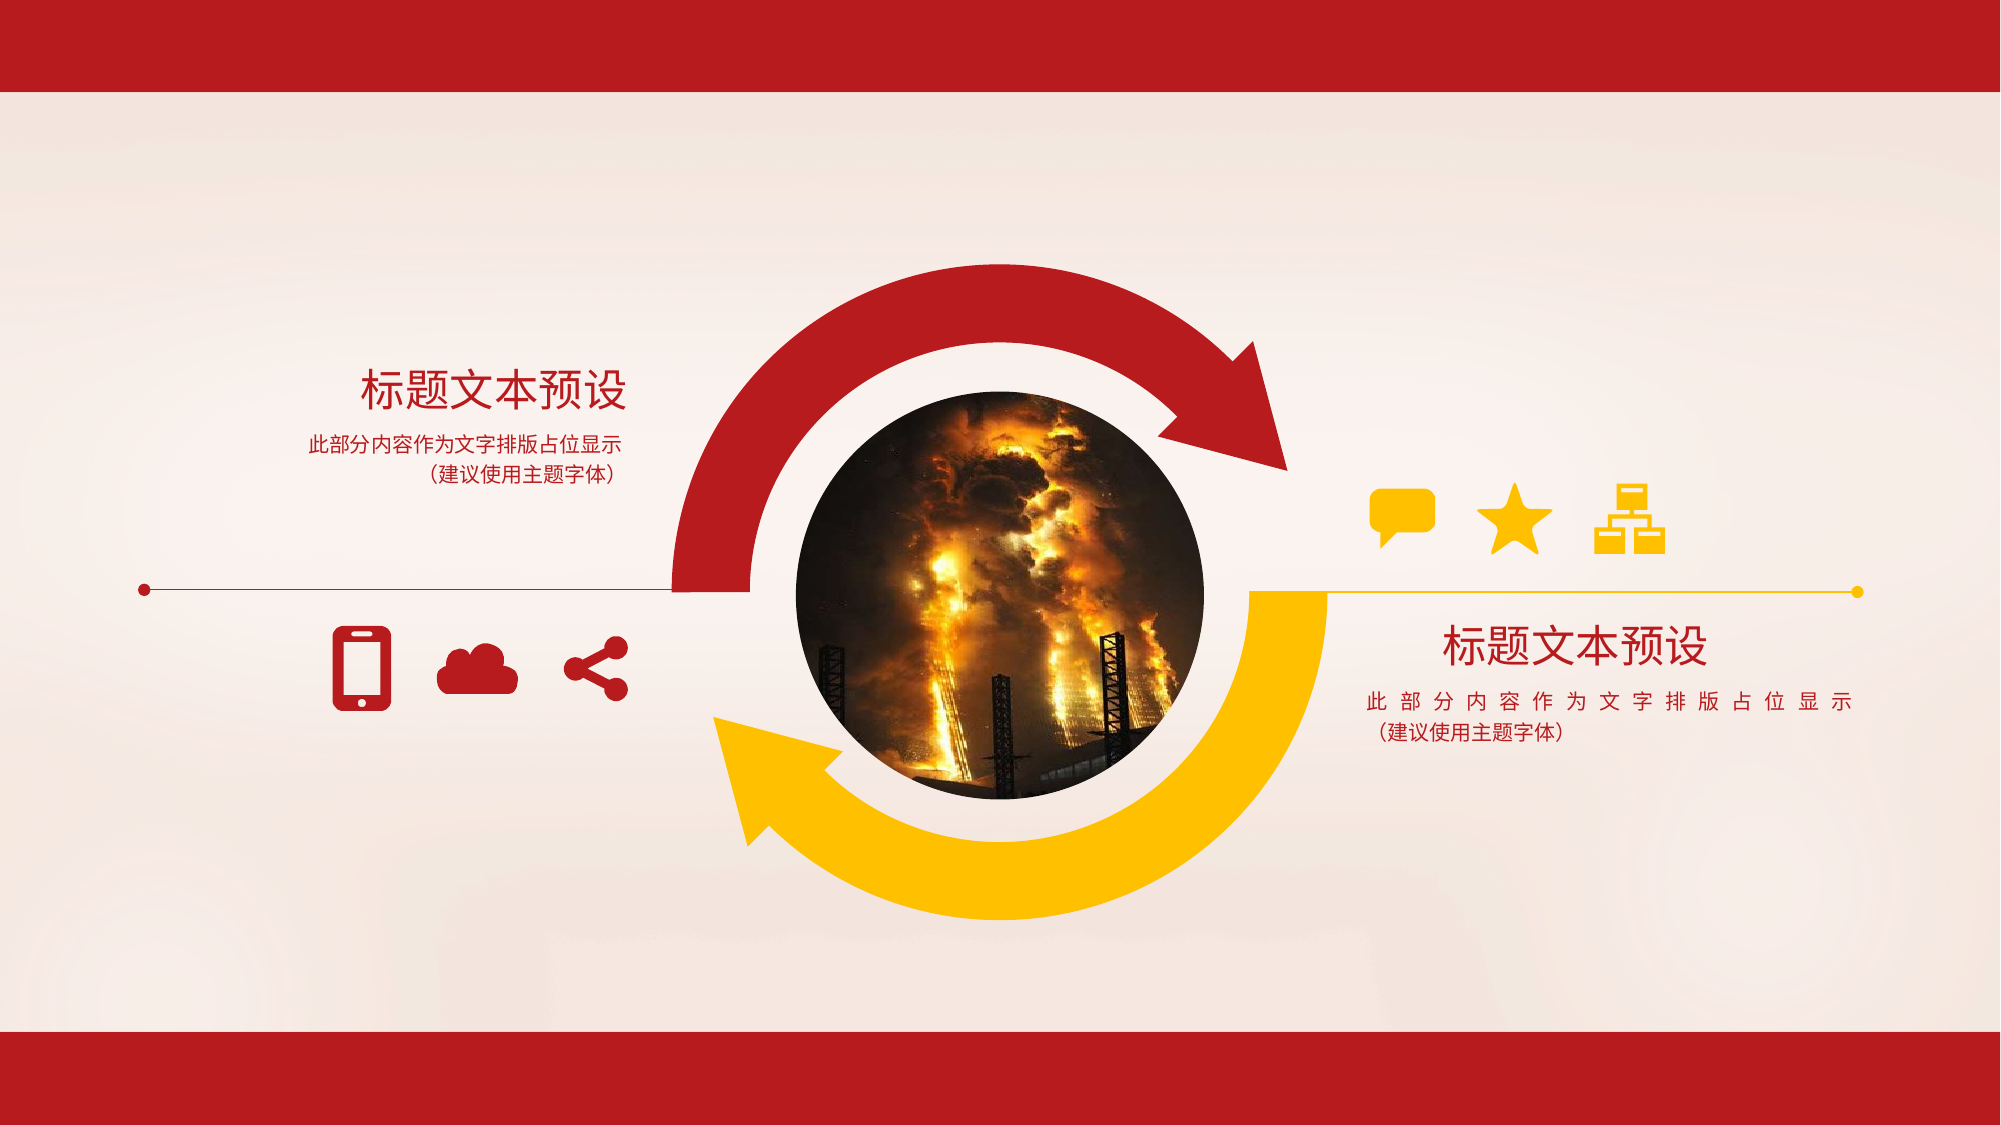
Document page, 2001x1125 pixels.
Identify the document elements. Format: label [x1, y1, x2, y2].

text_box [117, 264, 1883, 921]
picture [0, 0, 2001, 1125]
